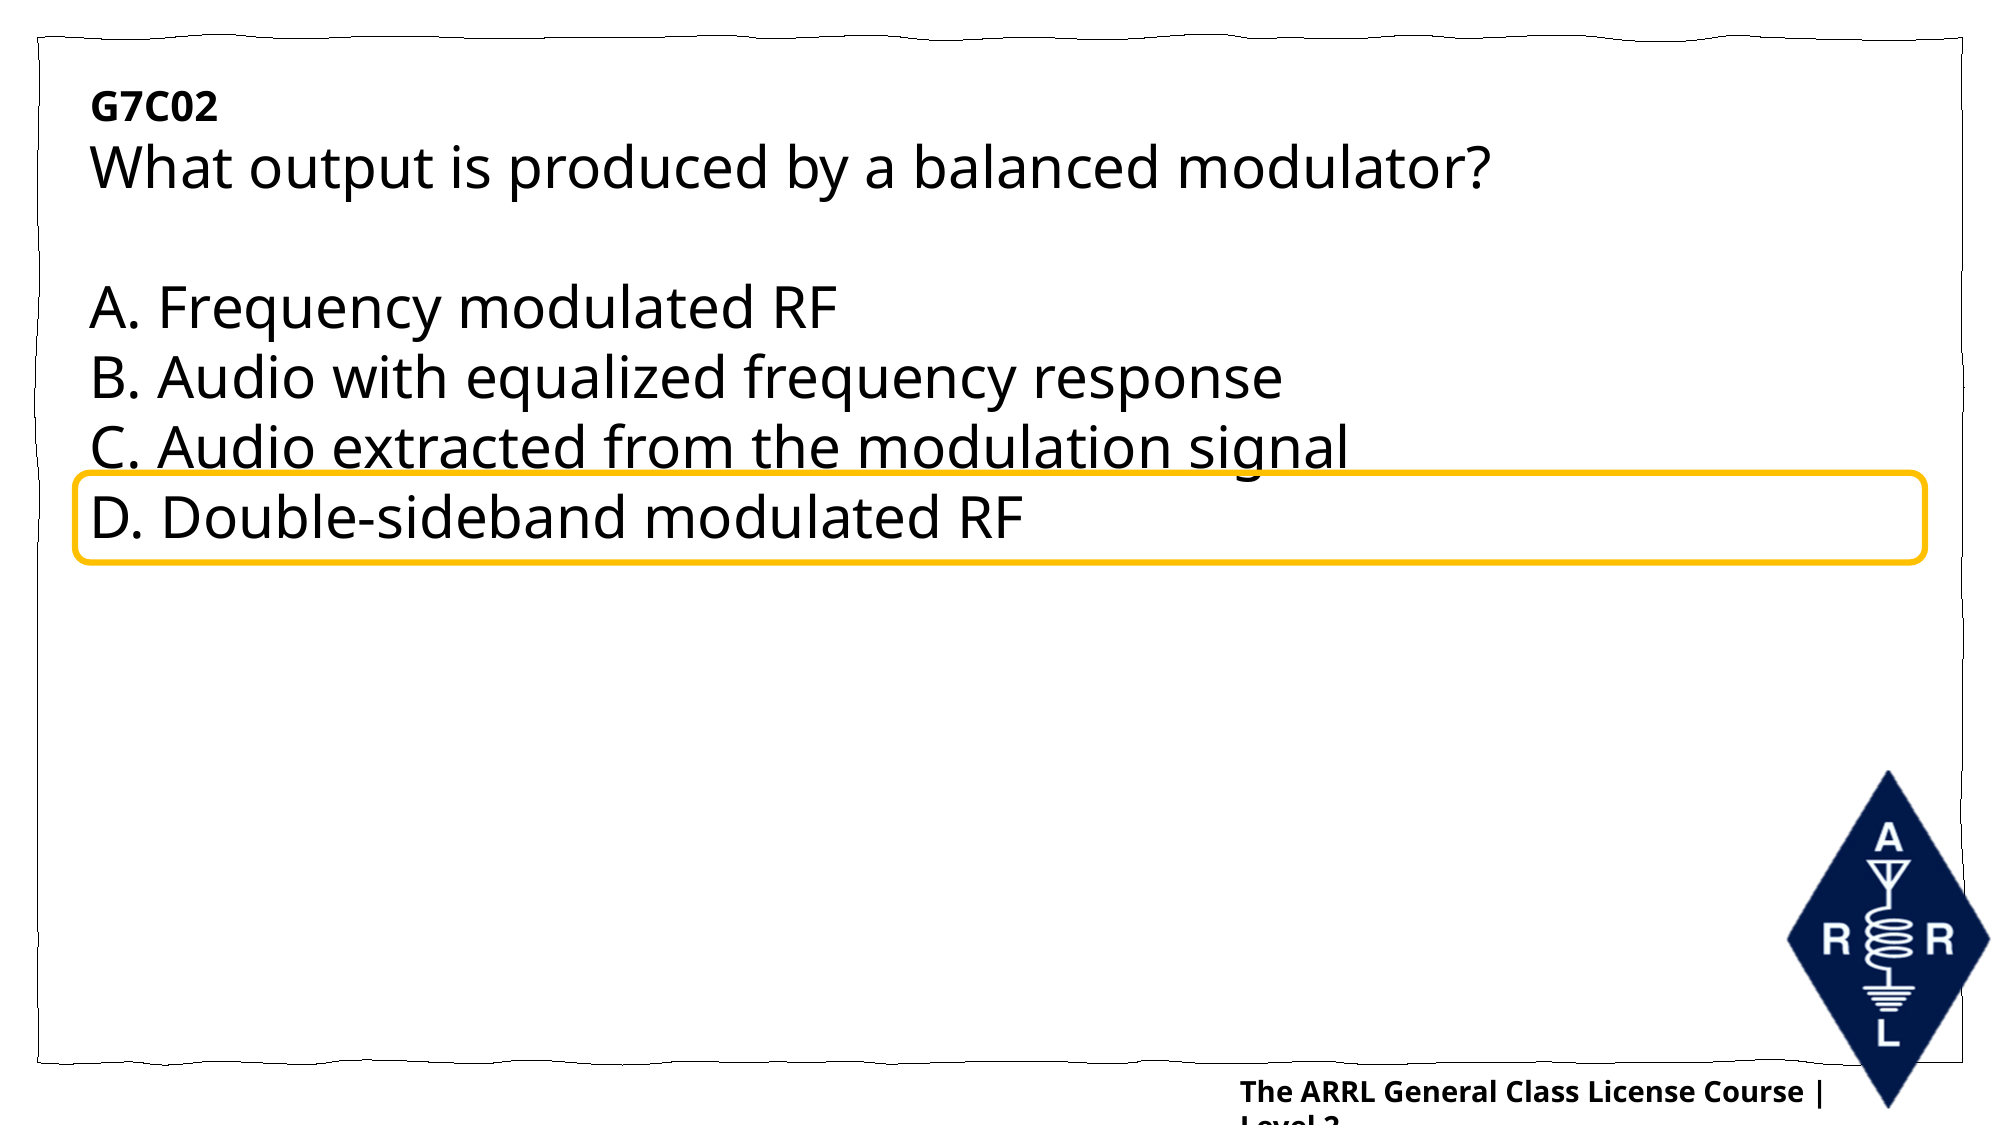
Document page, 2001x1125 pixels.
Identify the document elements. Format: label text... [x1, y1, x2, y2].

text_box G7C02 What output is produced by a balanced modulator? A. Frequency modulated RF B. Audio with equalized frequency response C. Audio extracted from the modulation signal D. Double-sideband modulated RF [75, 72, 1850, 479]
picture [1773, 752, 1999, 1125]
text_box [73, 471, 1927, 564]
